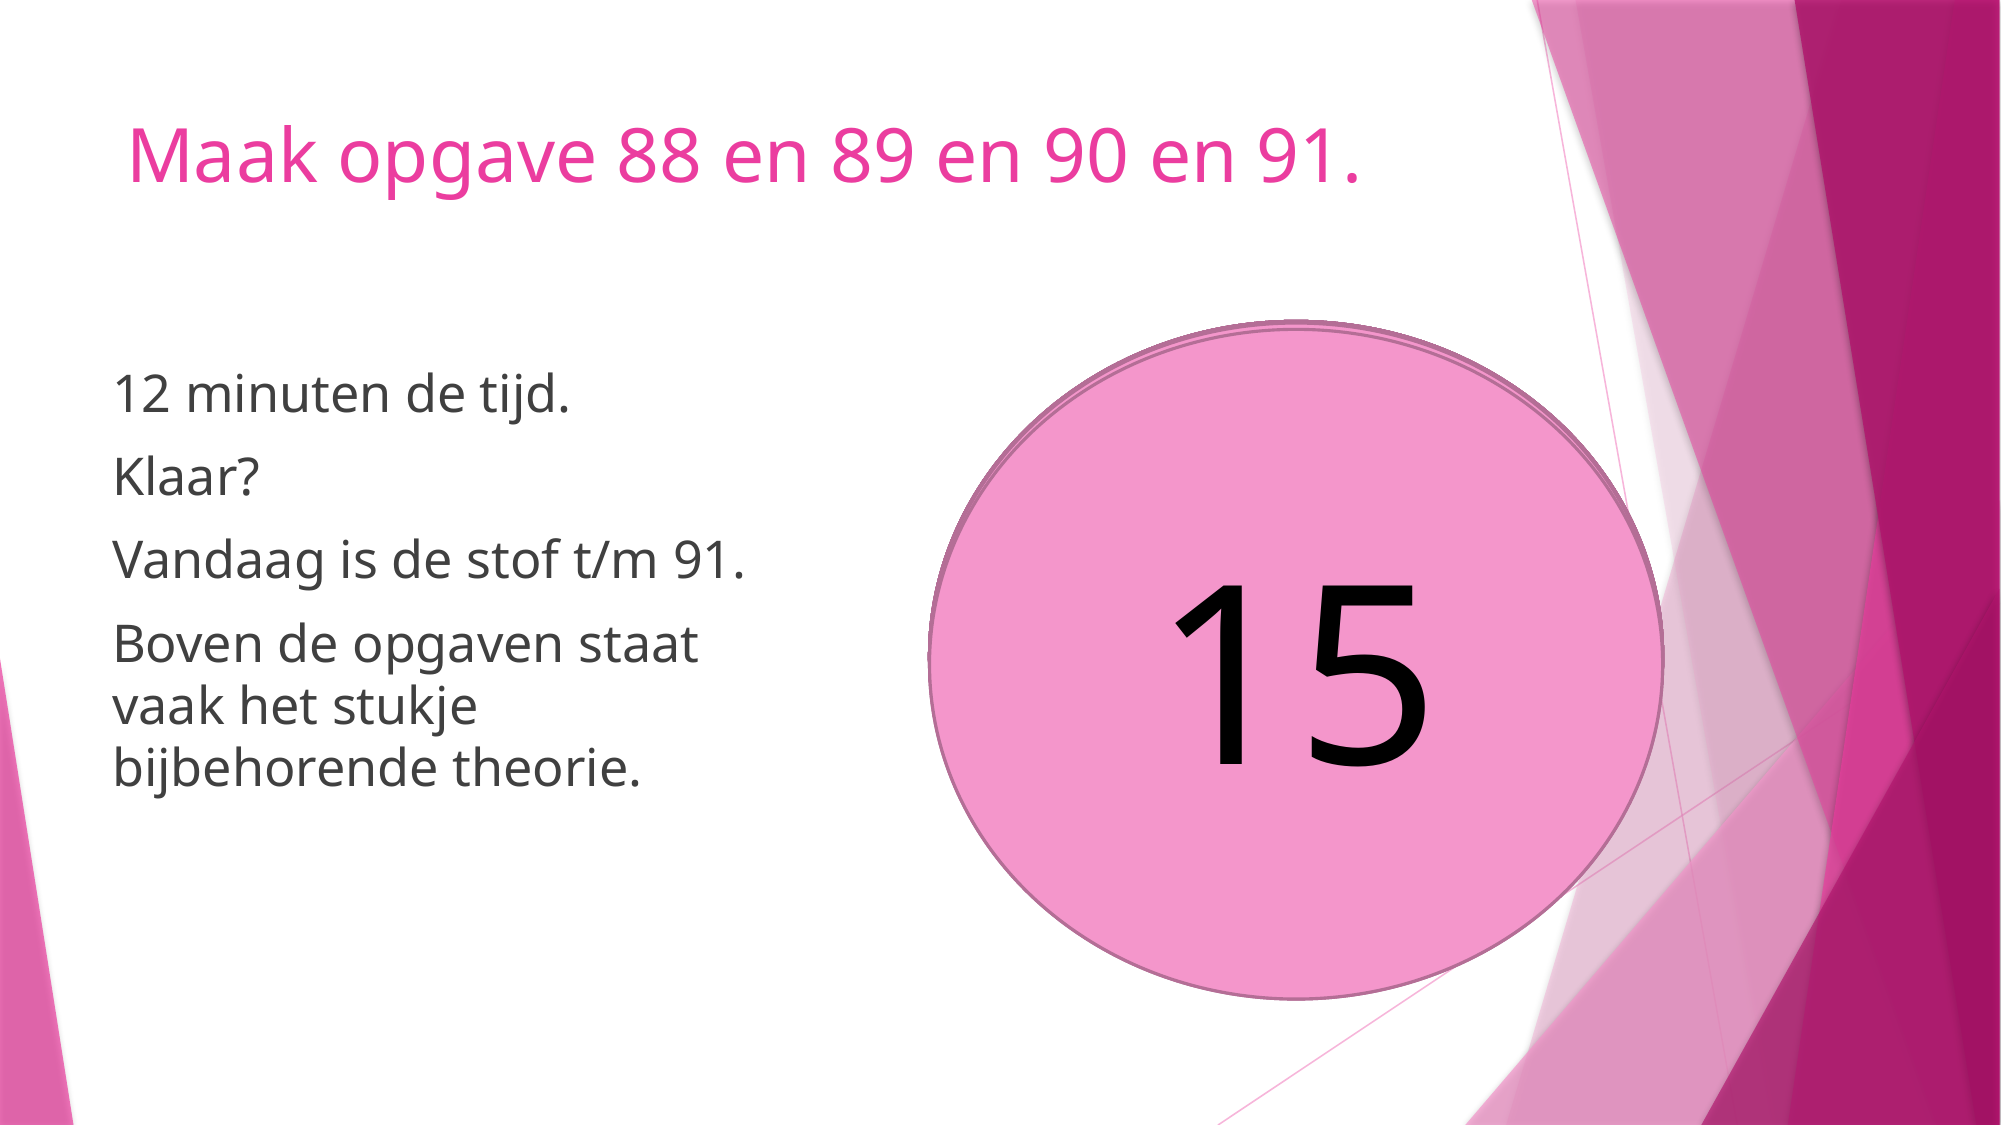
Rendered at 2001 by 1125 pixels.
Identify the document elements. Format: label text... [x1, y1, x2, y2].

text_box 14 [930, 321, 1662, 621]
text_box 15 [927, 327, 1665, 1001]
list 12 minuten de tijd. Klaar? Vandaag is de stof t/m 91. Boven de opgaven staat vaak het stukje bijbehorende theorie. [97, 352, 817, 960]
title Maak opgave 88 en 89 en 90 en 91. [111, 99, 1522, 317]
